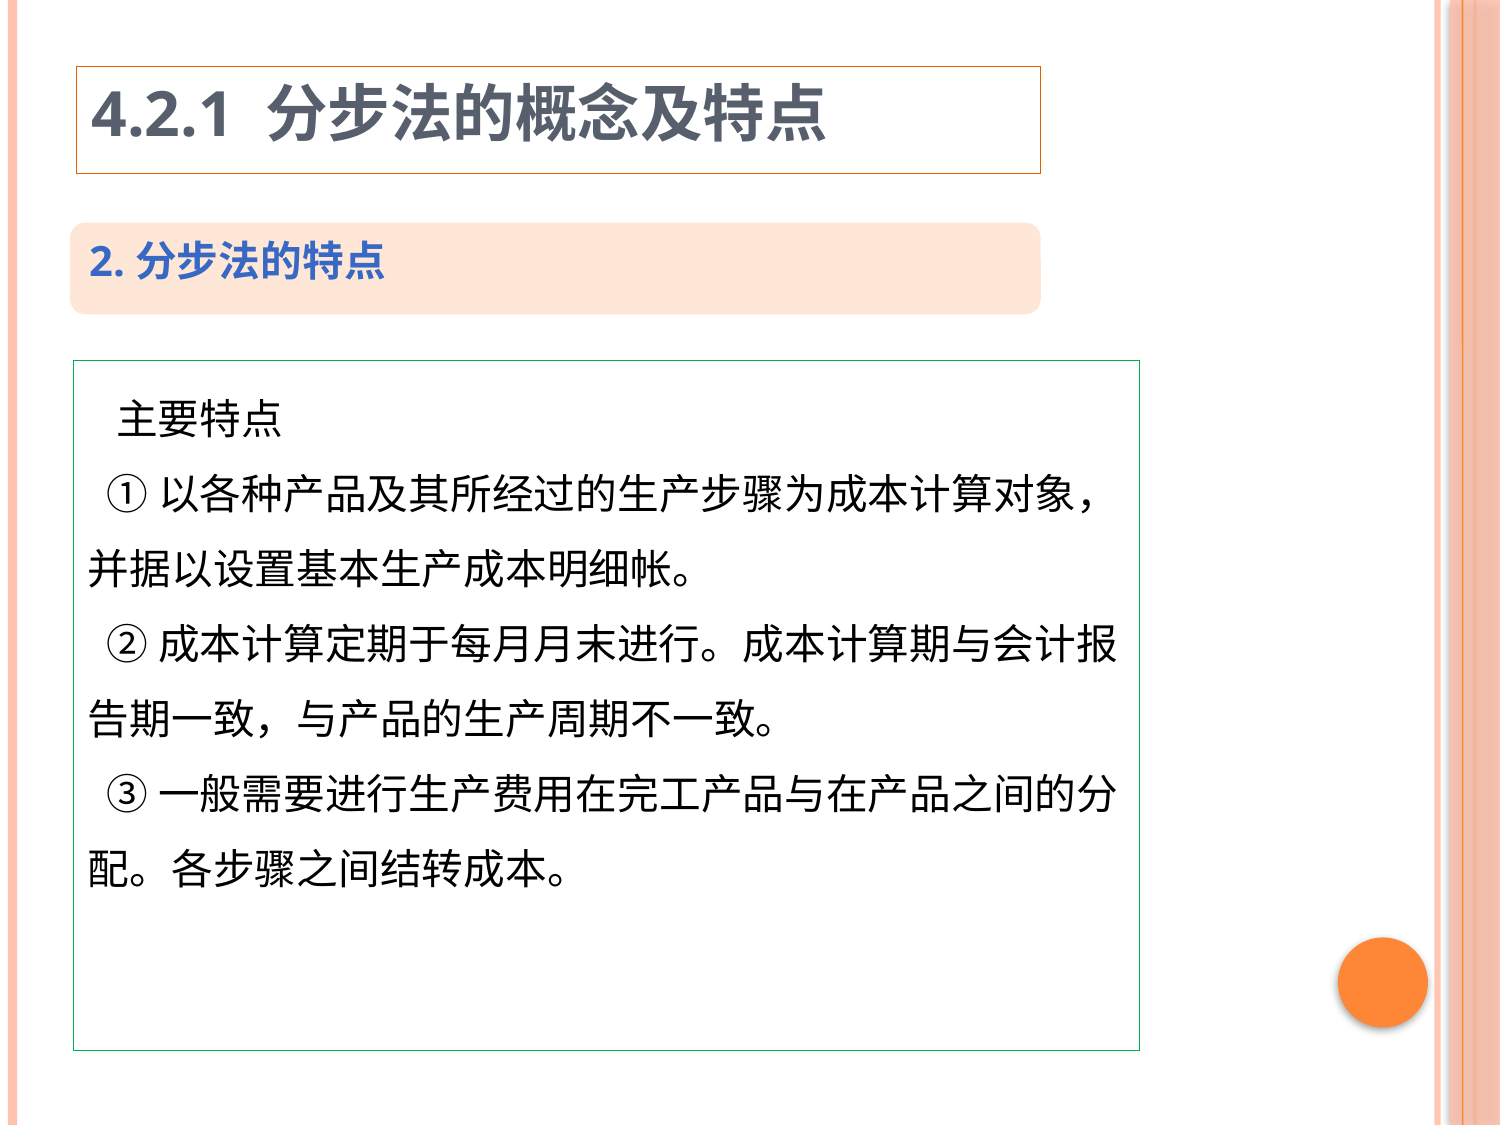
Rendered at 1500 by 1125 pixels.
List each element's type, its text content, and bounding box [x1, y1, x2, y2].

text_box 2.分步法的特点 [69, 222, 1041, 315]
text_box 主要特点 ①以各种产品及其所经过的生产步骤为成本计算对象，并据以设置基本生产成本明细帐。 ②成本计算定期于每月月末进行。成本计算期与会计报告期一致，与产品的生产周期不一致。 ③一般需要进行生产费用在完工产品与在产品之间的分配。各步骤之间结转成本。 [73, 360, 1140, 1051]
text_box 4.2.1 分步法的概念及特点 [76, 66, 1041, 174]
